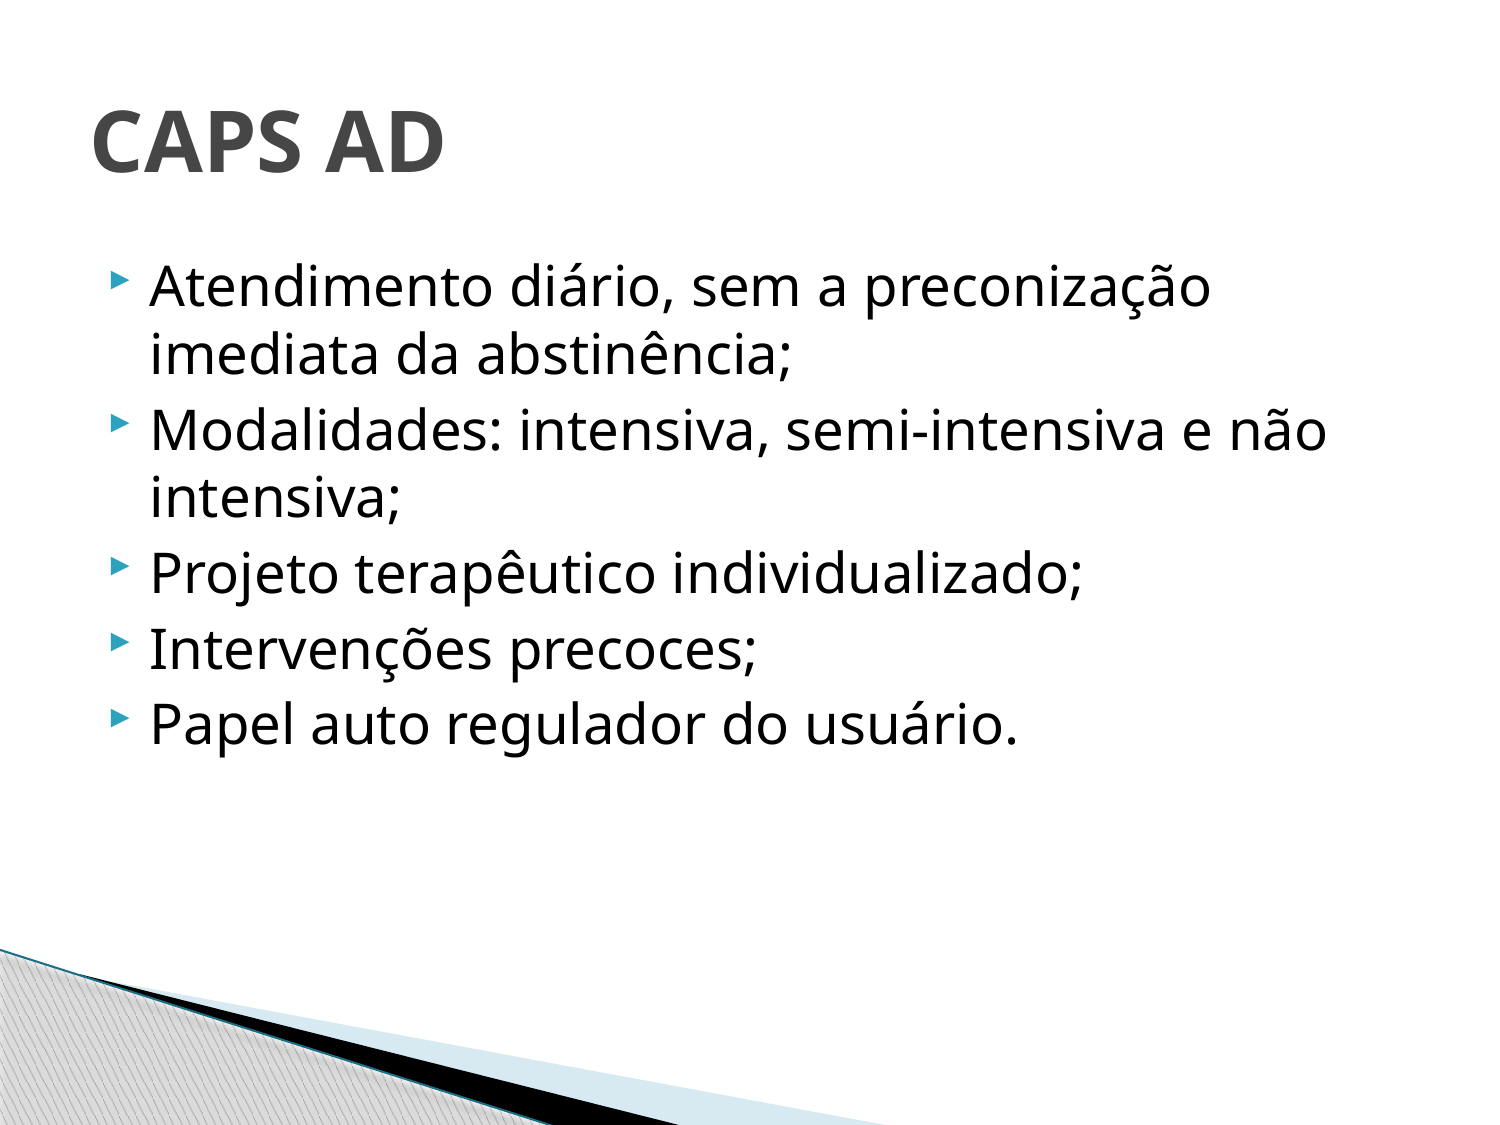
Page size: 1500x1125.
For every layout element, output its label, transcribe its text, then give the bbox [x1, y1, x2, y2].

list Atendimento diário, sem a preconização imediata da abstinência; Modalidades: intensiva, semi-intensiva e não intensiva; Projeto terapêutico individualizado; Intervenções precoces; Papel auto regulador do usuário. [75, 243, 1425, 986]
title CAPS AD [75, 45, 1425, 233]
